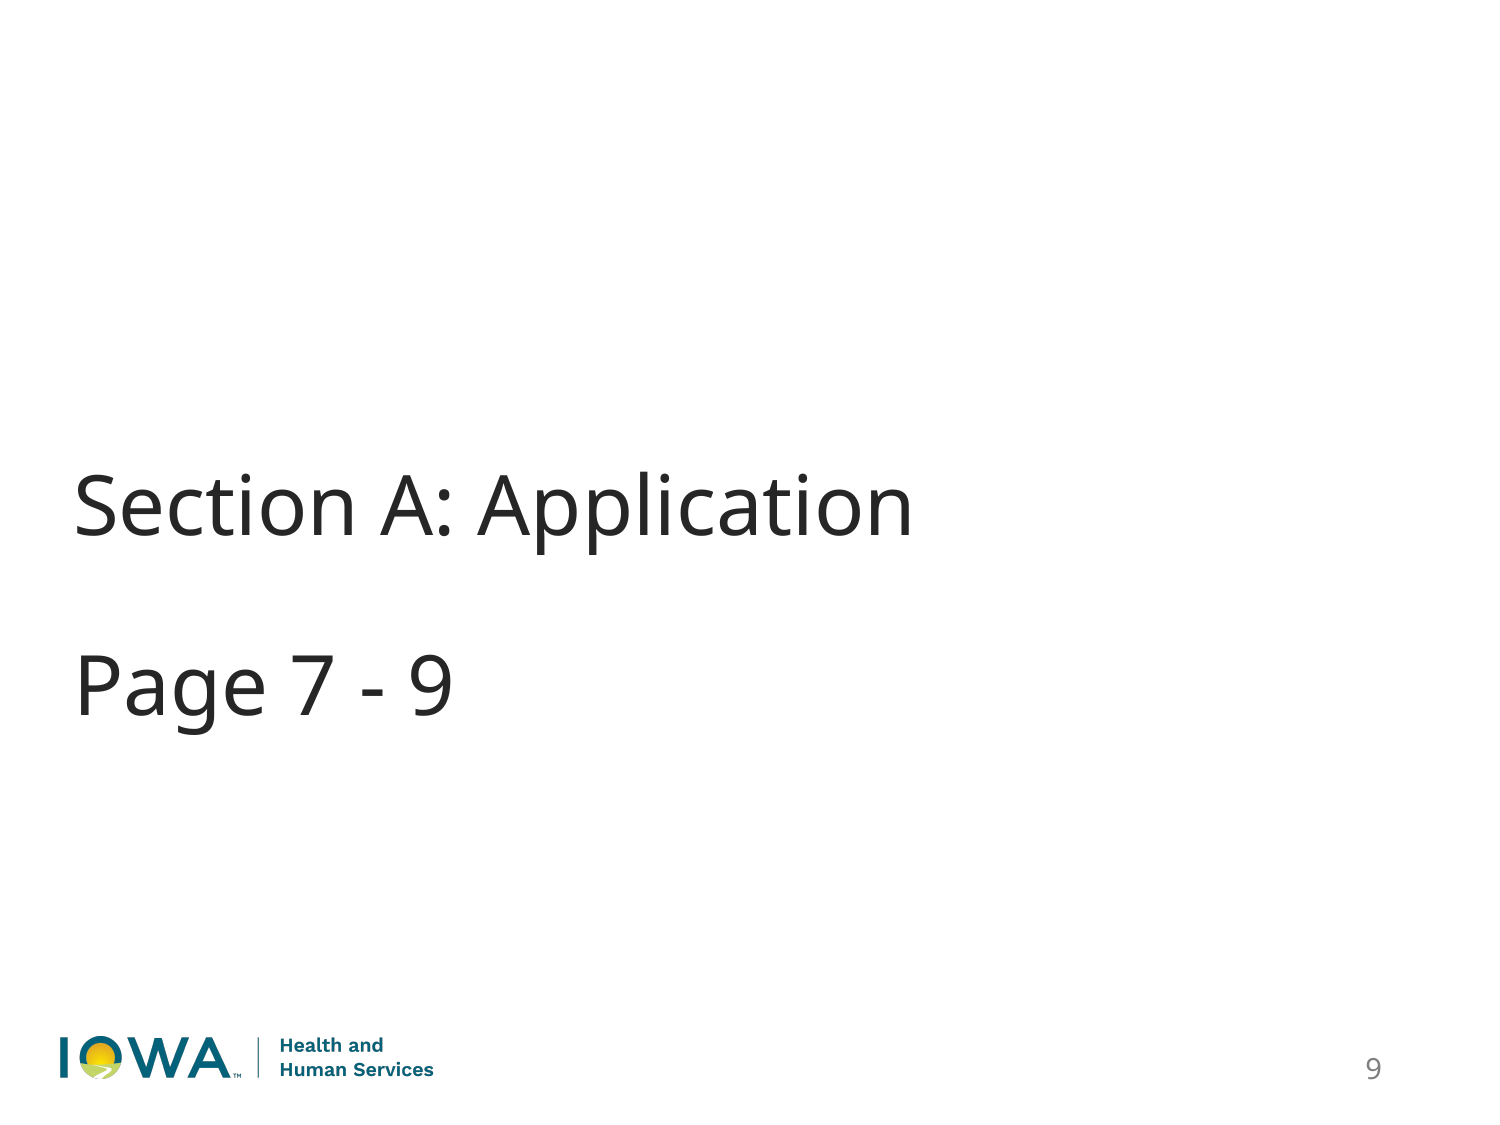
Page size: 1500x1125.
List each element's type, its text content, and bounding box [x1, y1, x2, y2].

picture [60, 1036, 434, 1079]
text_box Section A: Application Page 7 - 9 [58, 456, 1442, 578]
slide_number 9 [1059, 1042, 1397, 1103]
